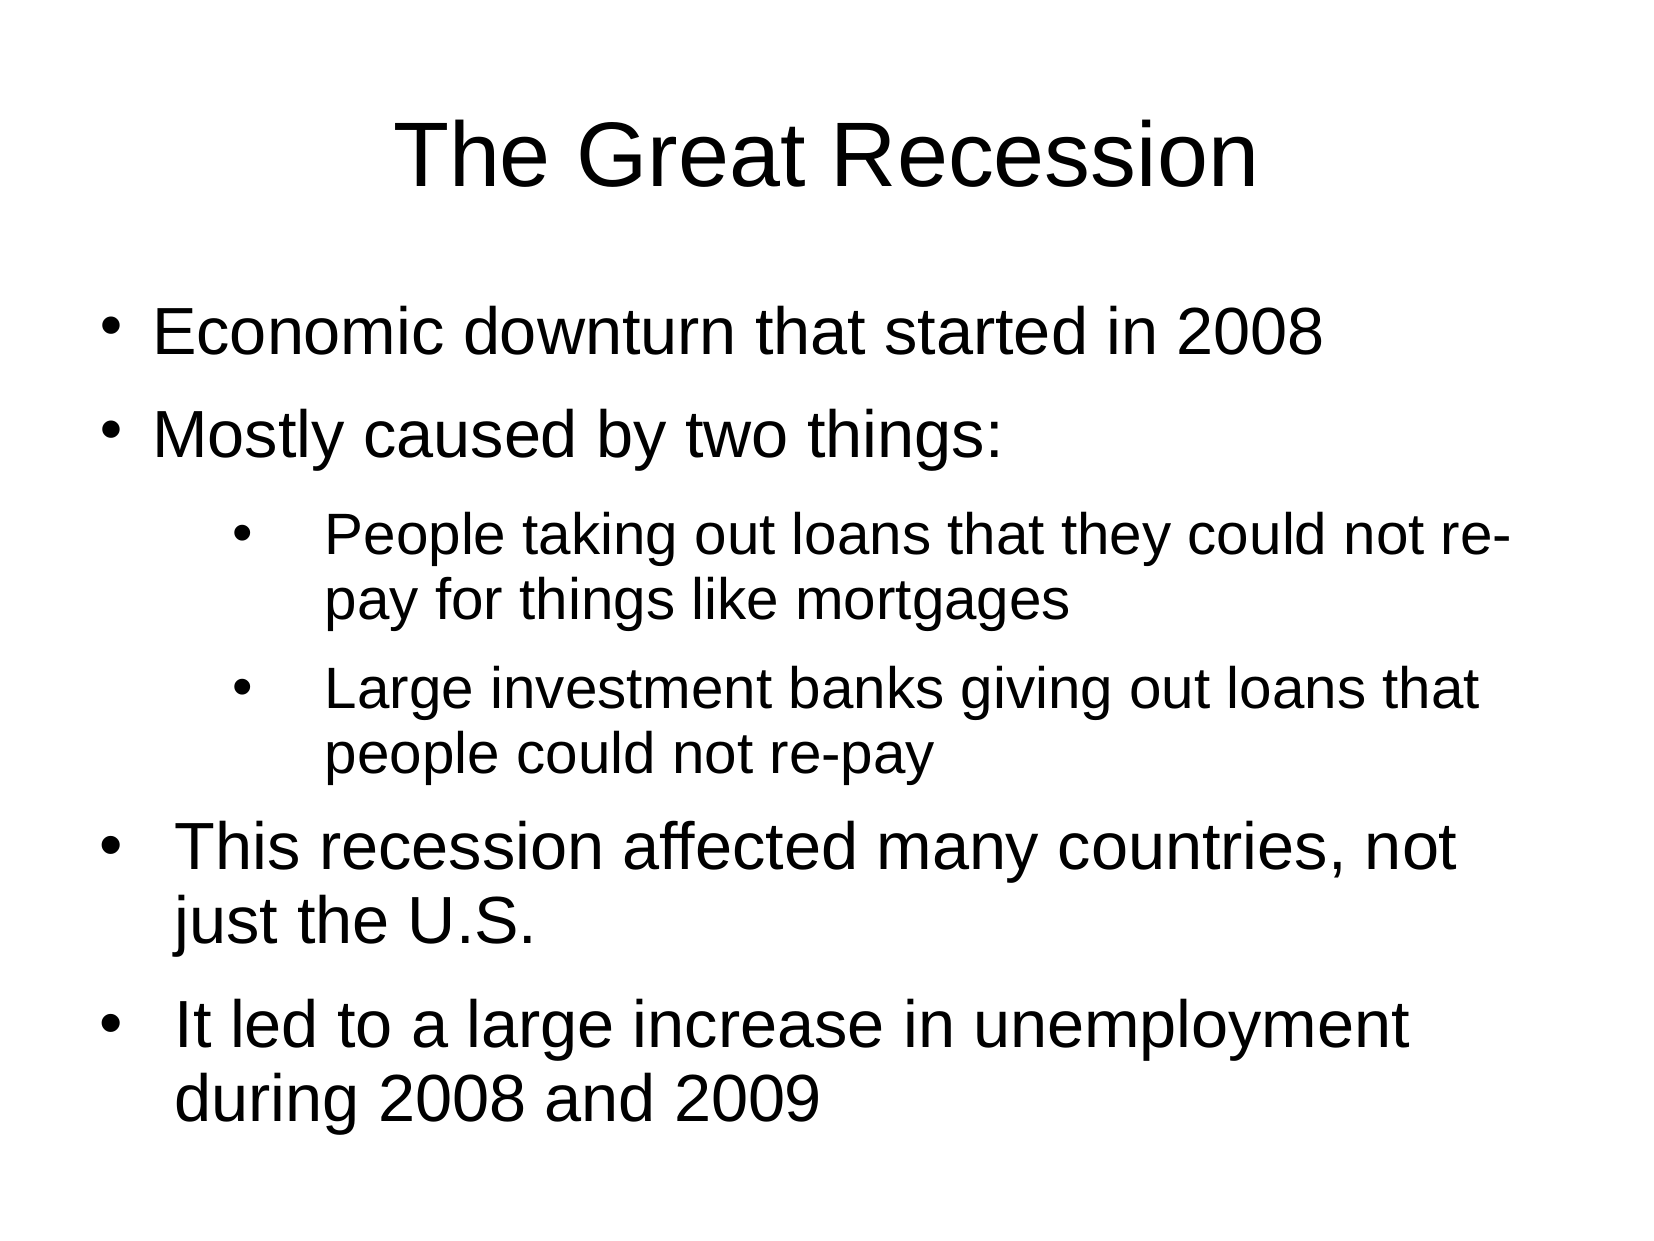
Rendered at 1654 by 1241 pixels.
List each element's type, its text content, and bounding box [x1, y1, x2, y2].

title The Great Recession [82, 49, 1571, 257]
list Economic downturn that started in 2008 Mostly caused by two things: People taking out loans that they could not re-pay for things like mortgages Large investment banks giving out loans that people could not re-pay This recession affected many countries, not just the U.S. It led to a large increase in unemployment during 2008 and 2009 [82, 290, 1571, 1137]
